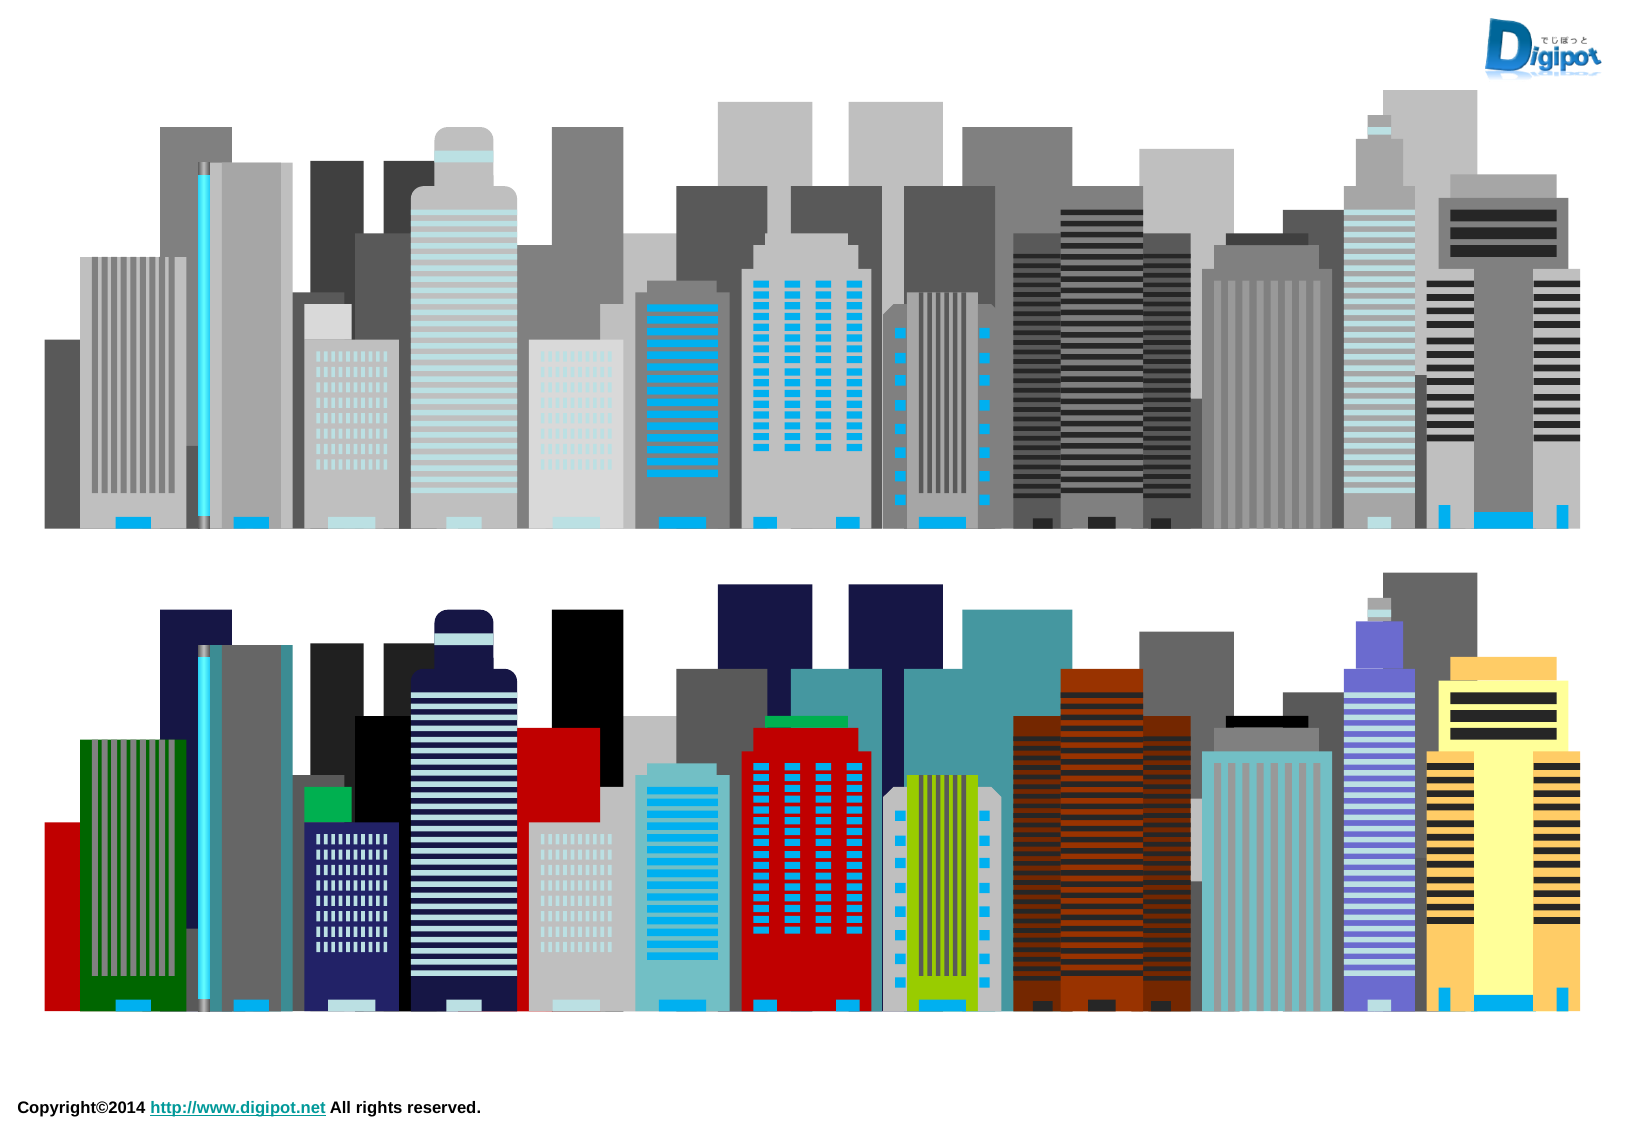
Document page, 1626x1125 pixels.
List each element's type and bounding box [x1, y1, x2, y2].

text_box [1381, 571, 1480, 596]
text_box [44, 89, 1581, 529]
text_box [846, 582, 945, 596]
picture [1485, 18, 1602, 82]
text_box [79, 597, 1581, 1012]
text_box [716, 582, 814, 596]
text_box [43, 820, 74, 1013]
